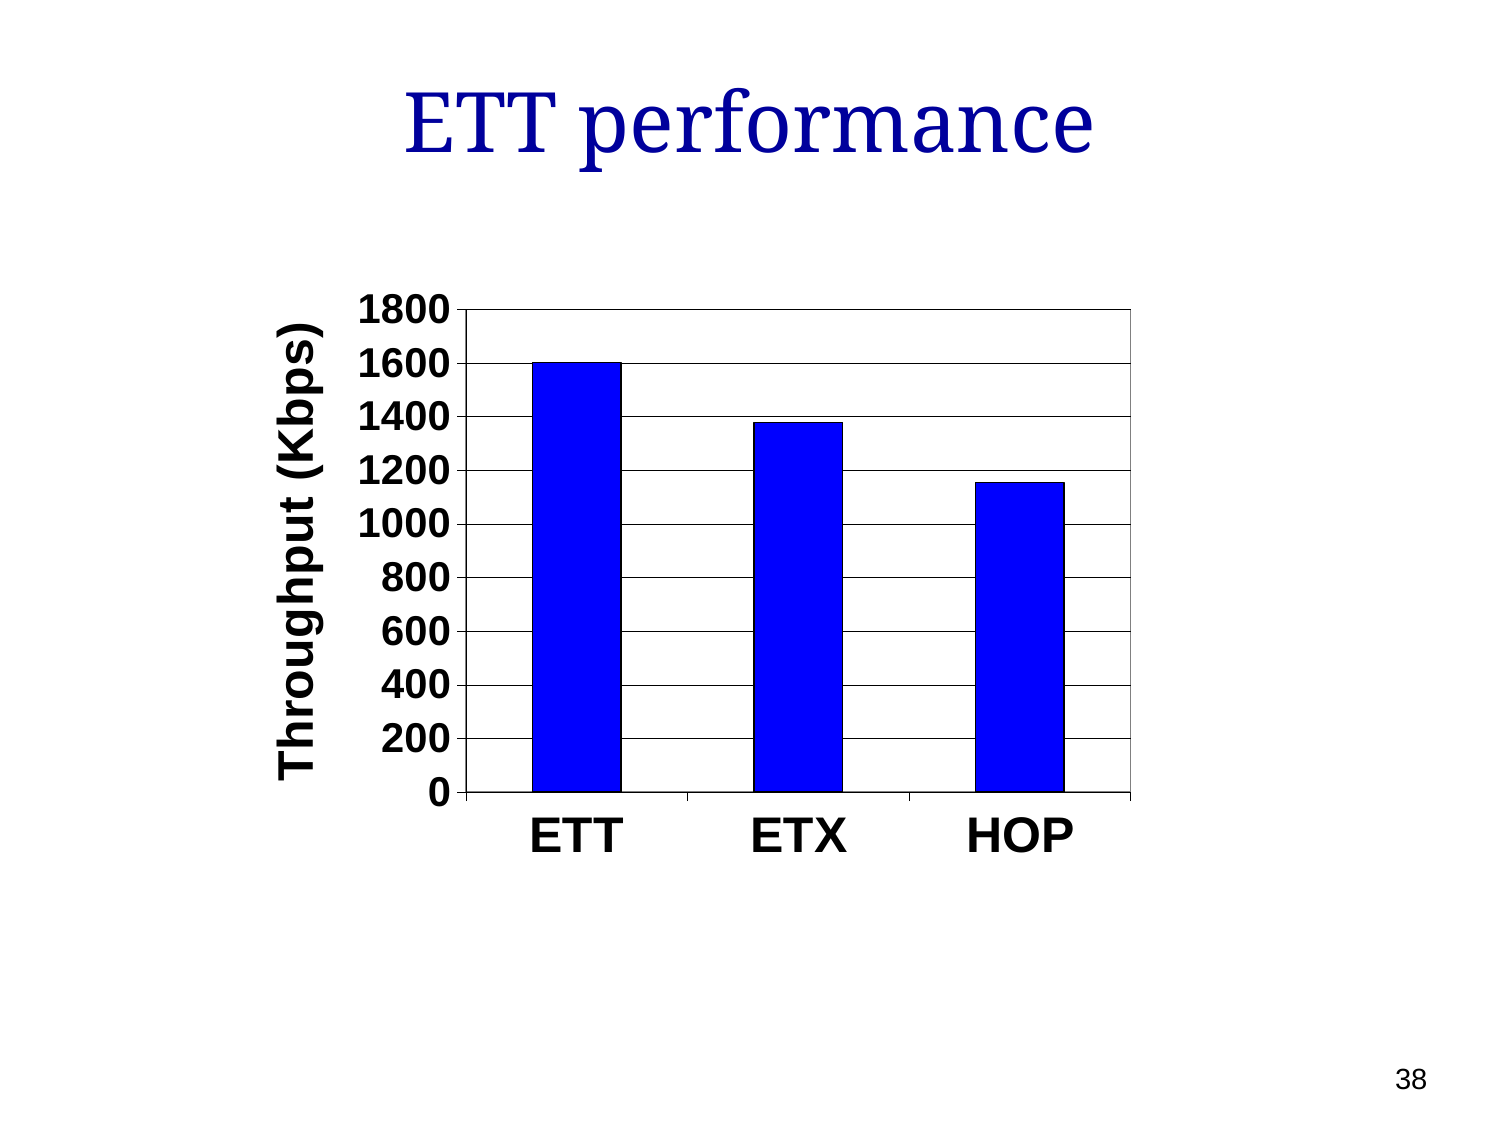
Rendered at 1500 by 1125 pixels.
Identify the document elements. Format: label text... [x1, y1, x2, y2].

chart [237, 262, 1244, 888]
title ETT performance [74, 47, 1426, 191]
slide_number 38 [1092, 1024, 1443, 1103]
